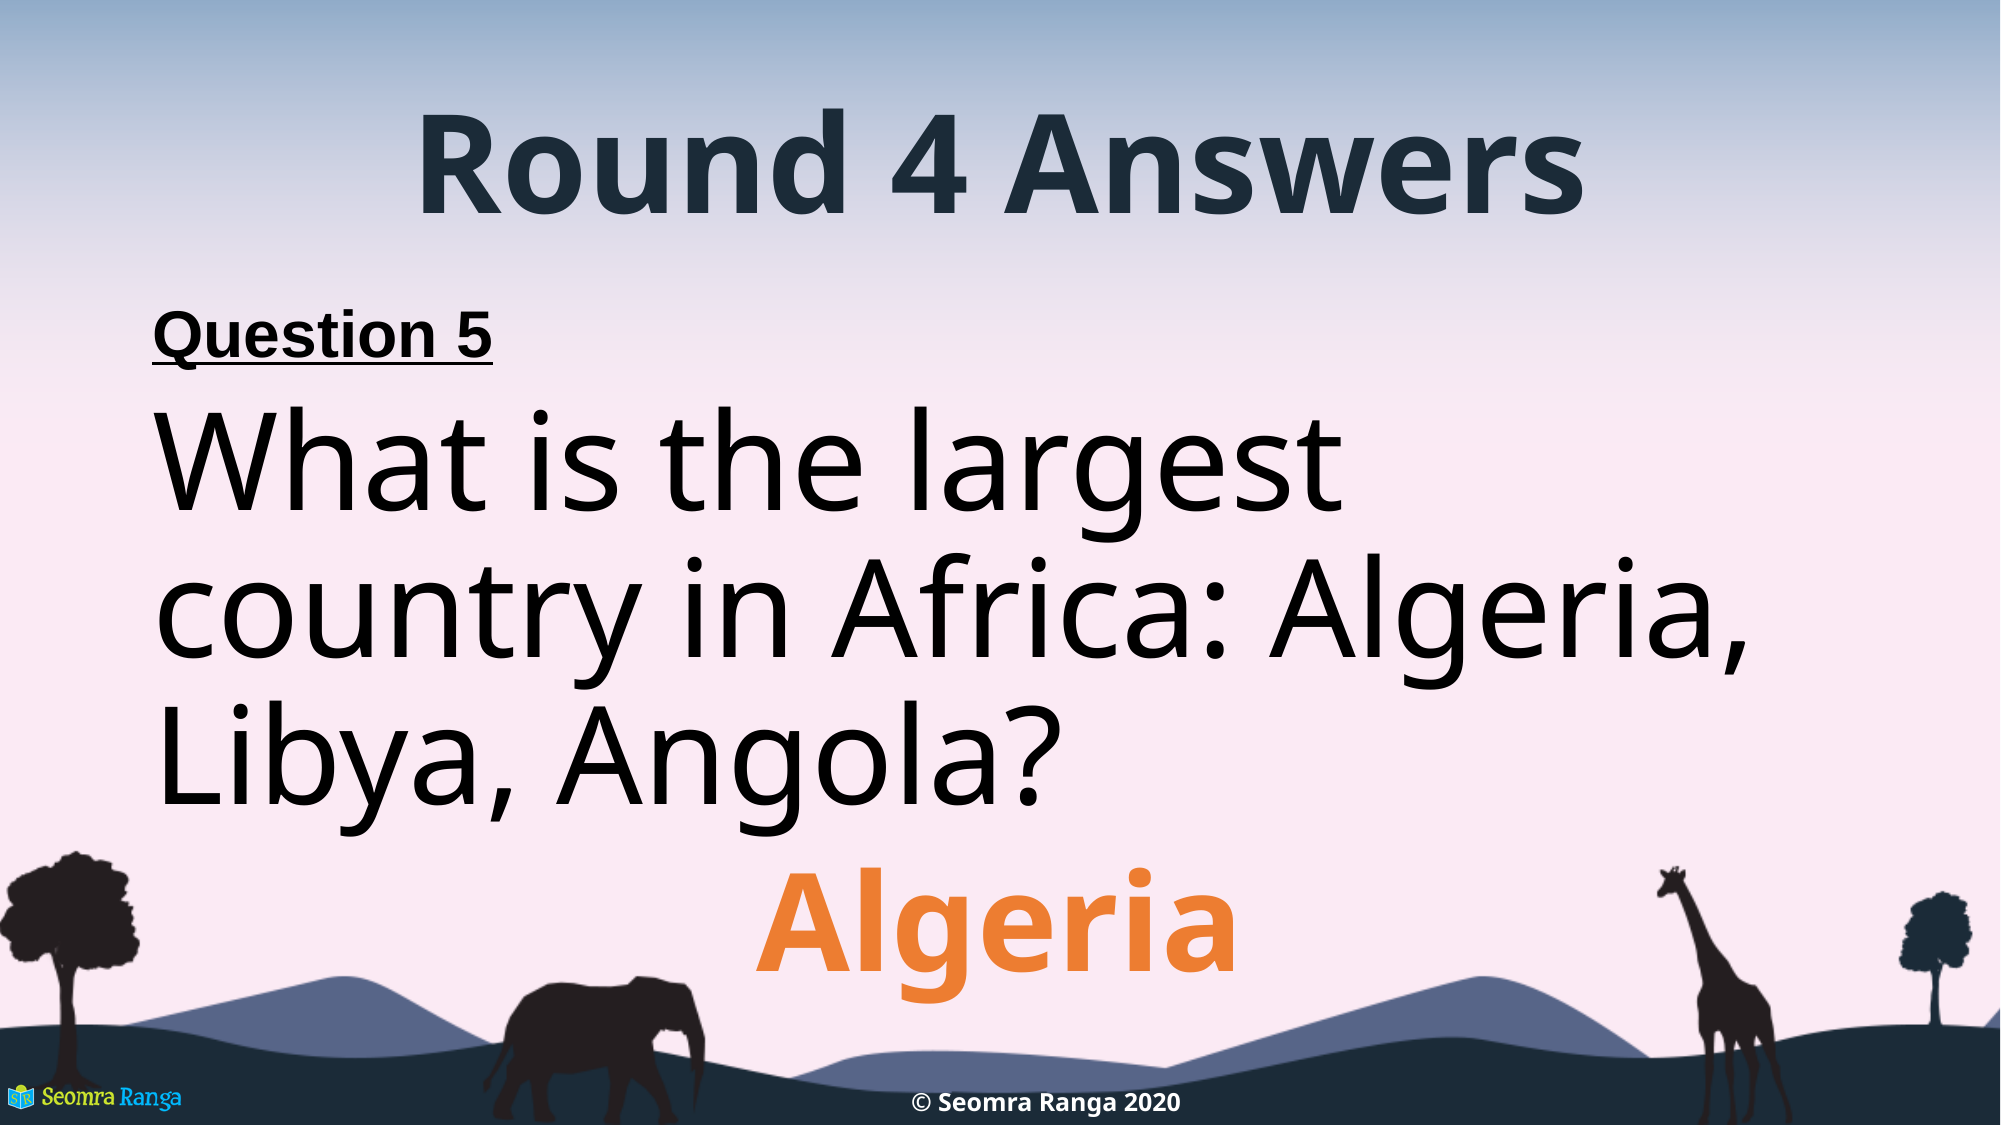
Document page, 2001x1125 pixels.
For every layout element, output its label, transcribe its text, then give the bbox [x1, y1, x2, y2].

list Question 5 What is the largest country in Africa: Algeria, Libya, Angola? Algeria [137, 293, 1863, 1014]
title Round 4 Answers [137, 59, 1863, 278]
text_box © Seomra Ranga 2020 www.seomraranga.com [762, 1079, 1330, 1125]
picture [0, 0, 2001, 1125]
